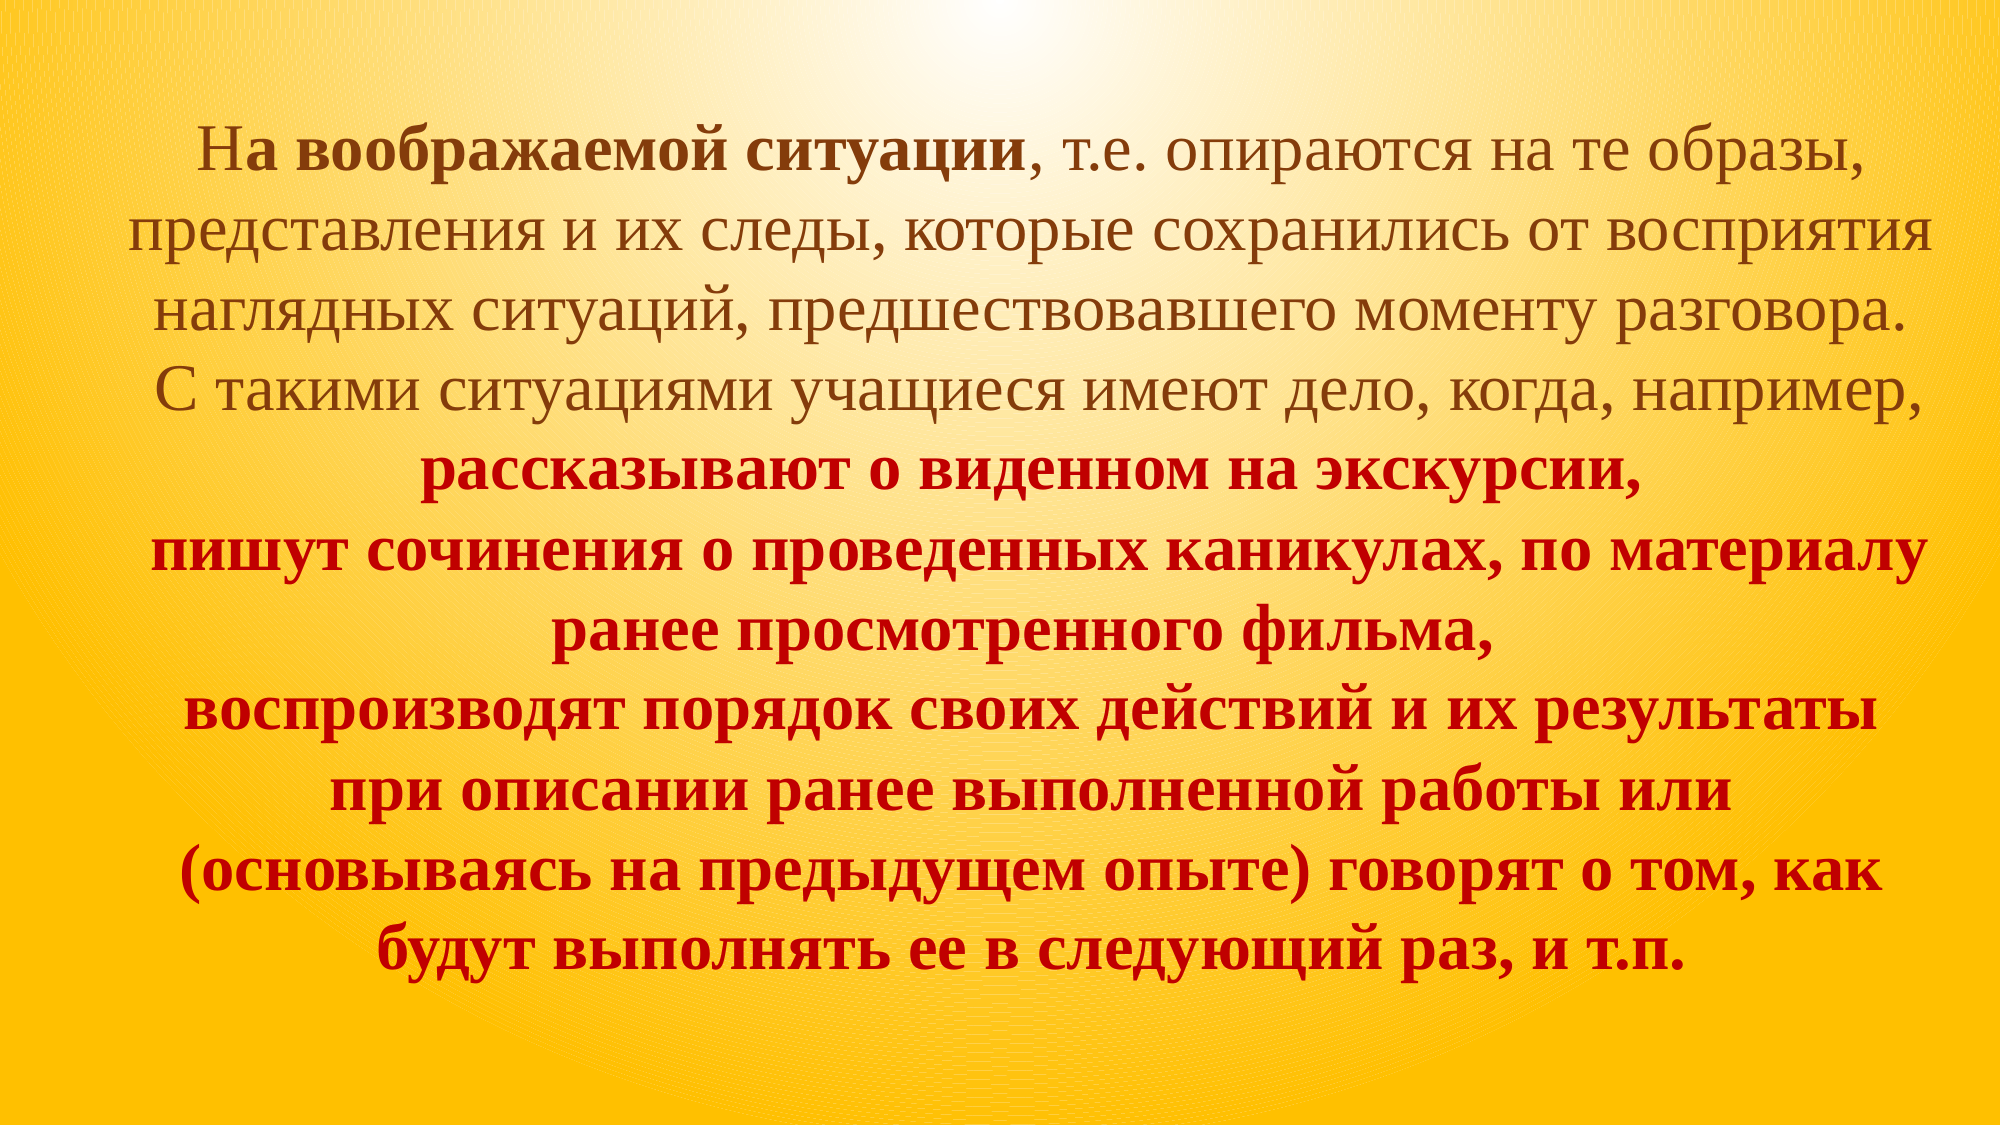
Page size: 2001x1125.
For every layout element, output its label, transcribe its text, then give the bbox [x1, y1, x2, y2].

text_box На воображаемой ситуации, т.е. опираются на те образы, представления и их следы, которые сохранились от восприятия наглядных ситуаций, предшествовавшего моменту разговора. С такими ситуациями учащиеся имеют дело, когда, например, рассказывают о виденном на экскурсии, пишут сочинения о проведенных каникулах, по материалу ранее просмотренного фильма, воспроизводят порядок своих действий и их результаты при описании ранее выполненной работы или (основываясь на предыдущем опыте) говорят о том, как будут выполнять ее в следующий раз, и т.п. [111, 96, 1953, 991]
